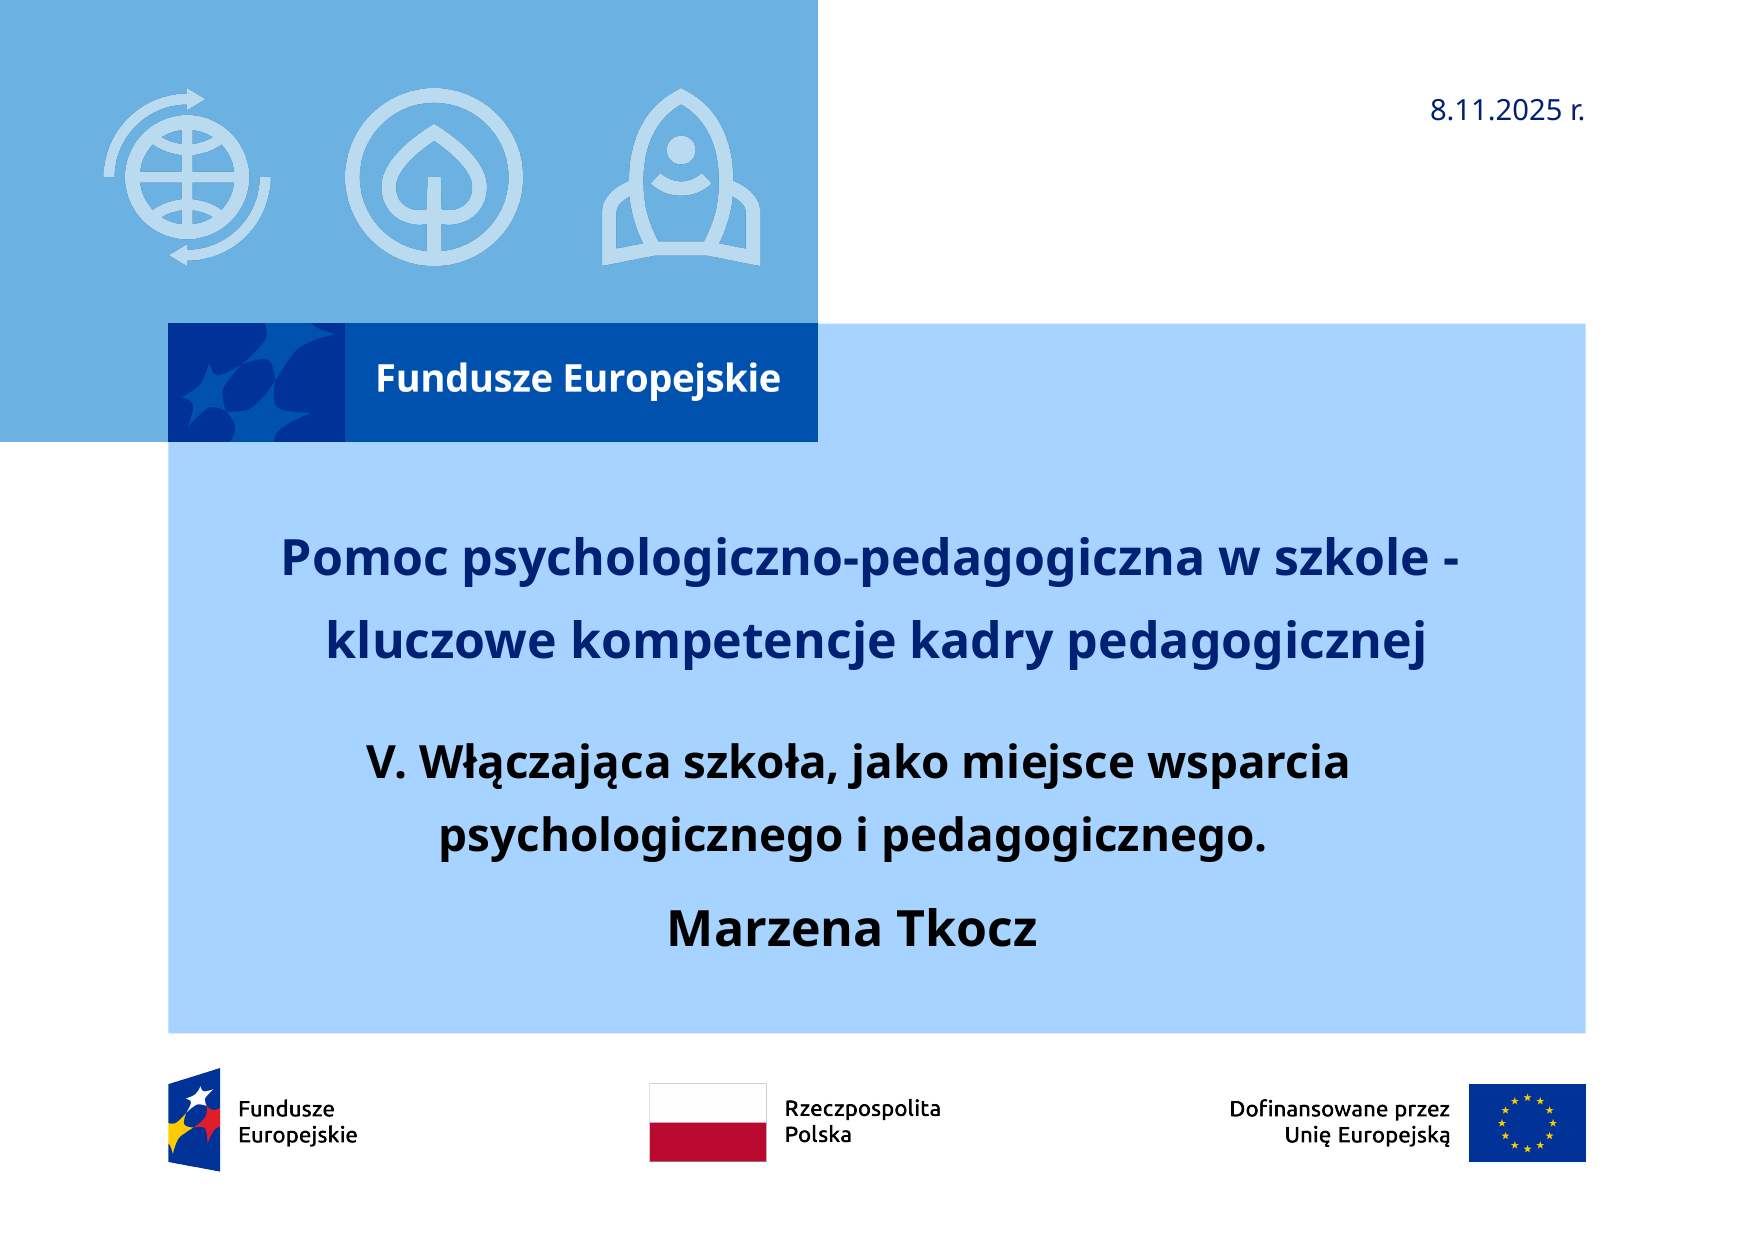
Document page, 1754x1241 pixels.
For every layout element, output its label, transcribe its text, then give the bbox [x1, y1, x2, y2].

picture [129, 1045, 396, 1201]
picture [168, 323, 818, 442]
subtitle V. Włączająca szkoła, jako miejsce wsparcia psychologicznego i pedagogicznego. Marzena Tkocz [191, 714, 1527, 975]
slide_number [1290, 88, 1586, 146]
picture [1192, 1045, 1625, 1201]
title Pomoc psychologiczno-pedagogiczna w szkole - kluczowe kompetencje kadry pedagogicznej [227, 501, 1527, 684]
picture [610, 1044, 979, 1201]
